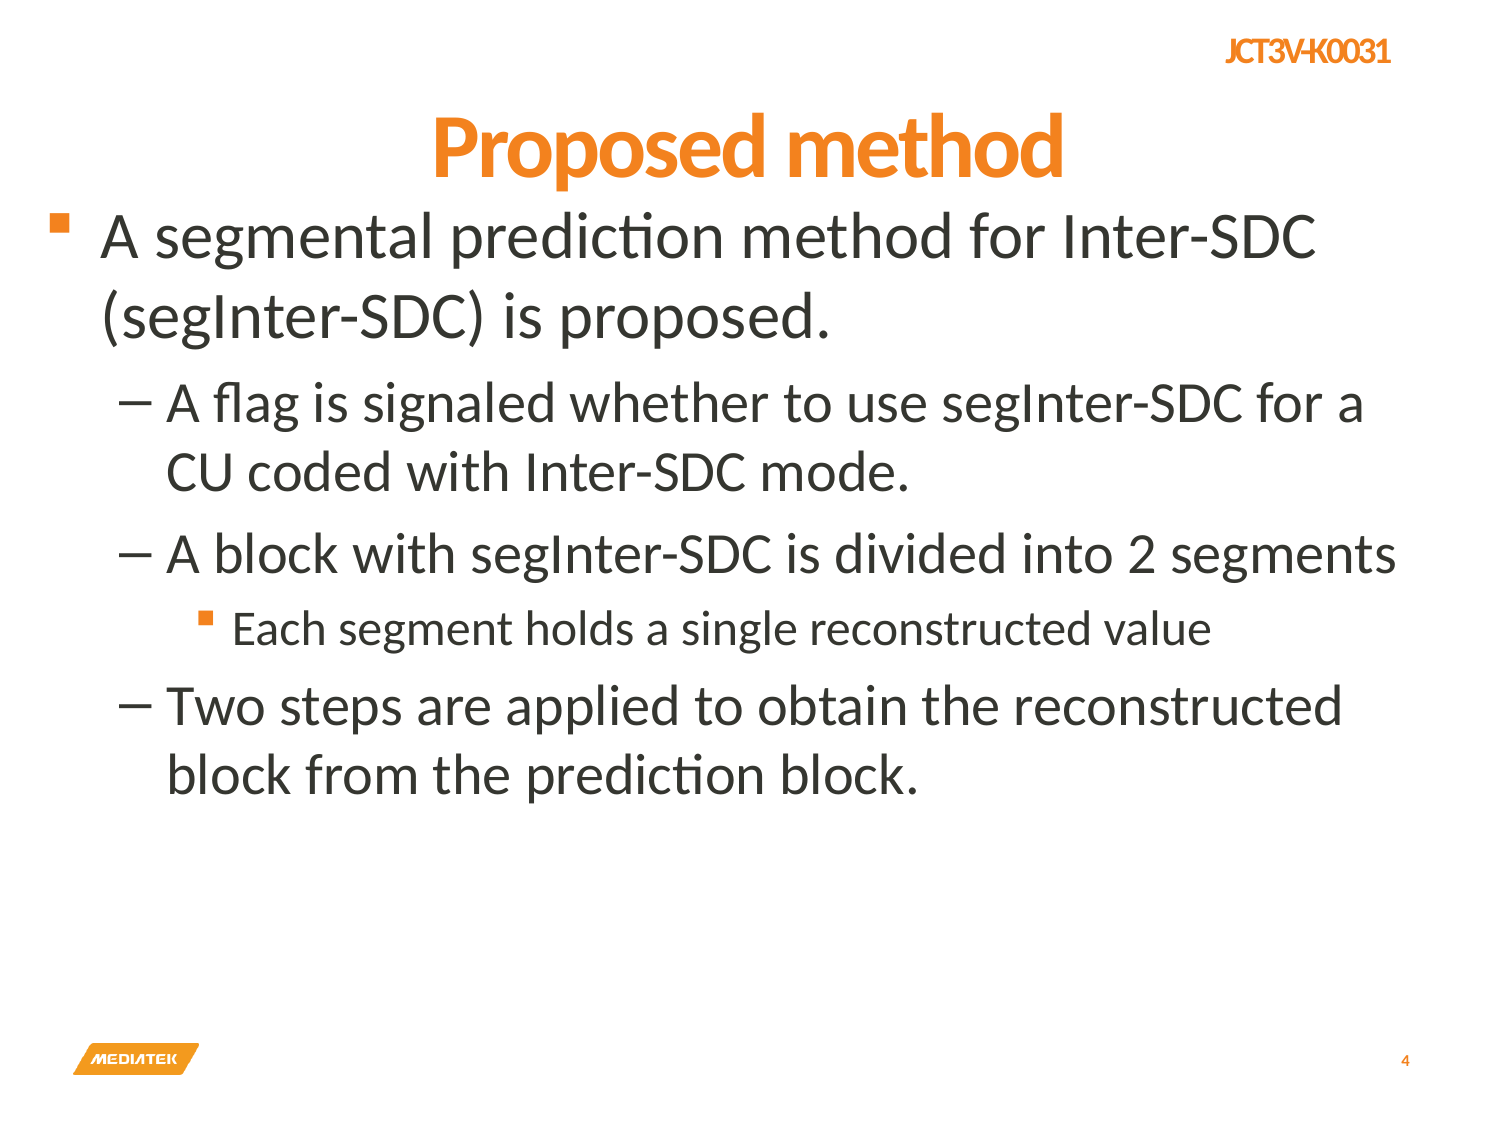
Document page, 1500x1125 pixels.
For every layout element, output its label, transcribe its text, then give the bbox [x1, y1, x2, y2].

slide_number 4 [1251, 1029, 1425, 1090]
list A segmental prediction method for Inter-SDC (segInter-SDC) is proposed. A flag is signaled whether to use segInter-SDC for a CU coded with Inter-SDC mode. A block with segInter-SDC is divided into 2 segments Each segment holds a single reconstructed value Two steps are applied to obtain the reconstructed block from the prediction block. [29, 184, 1447, 1083]
title Proposed method [75, 99, 1425, 184]
